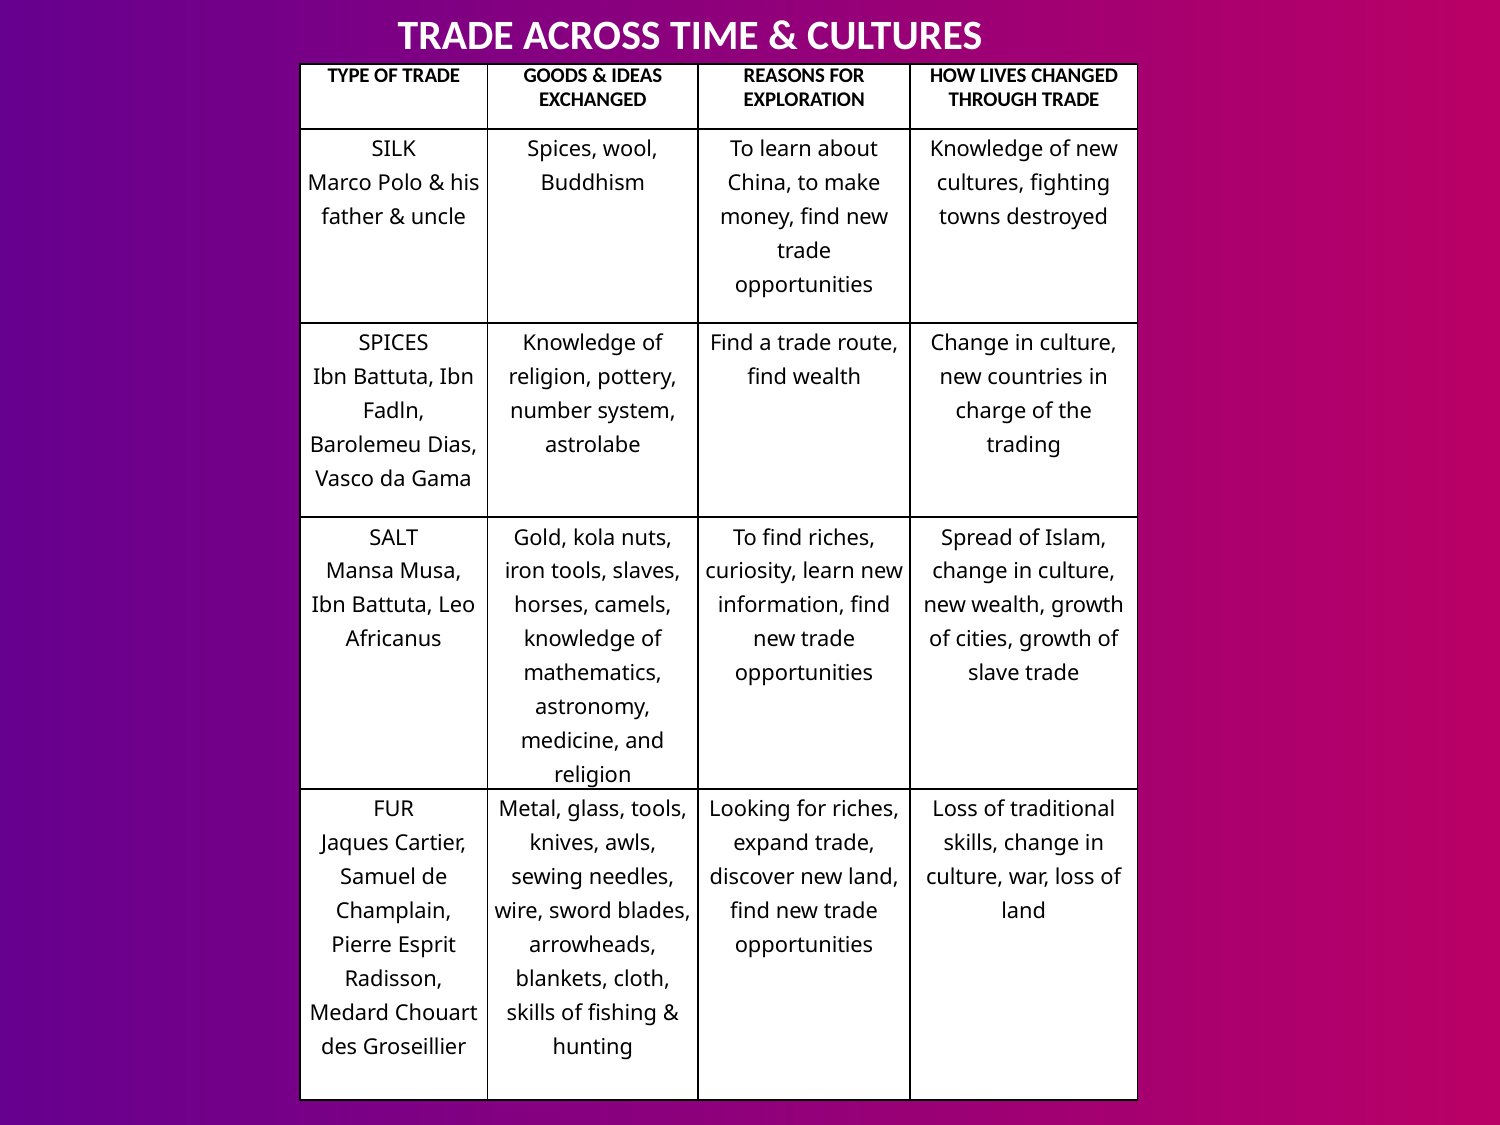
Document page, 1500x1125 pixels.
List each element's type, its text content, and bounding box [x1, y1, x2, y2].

table_cell Gold, kola nuts, iron tools, slaves, horses, camels, knowledge of mathematics, astronomy, medicine, and religion [488, 518, 697, 788]
table_cell Spread of Islam, change in culture, new wealth, growth of cities, growth of slave trade [911, 518, 1137, 788]
table_cell To find riches, curiosity, learn new information, find new trade opportunities [699, 518, 909, 788]
table_cell FUR Jaques Cartier, Samuel de Champlain, Pierre Esprit Radisson, Medard Chouart des Groseillier [301, 790, 487, 1099]
table_header HOW LIVES CHANGED THROUGH TRADE [911, 65, 1137, 128]
table_cell Metal, glass, tools, knives, awls, sewing needles, wire, sword blades, arrowheads, blankets, cloth, skills of fishing & hunting [488, 790, 697, 1099]
table_header REASONS FOR EXPLORATION [699, 66, 909, 128]
table_cell To learn about China, to make money, find new trade opportunities [699, 130, 909, 322]
table_cell Change in culture, new countries in charge of the trading [911, 324, 1137, 516]
table_cell Knowledge of new cultures, fighting towns destroyed [911, 130, 1137, 322]
table_cell Spices, wool, Buddhism [488, 130, 697, 322]
table_cell SILK Marco Polo & his father & uncle [301, 130, 487, 322]
table_cell Knowledge of religion, pottery, number system, astrolabe [488, 324, 697, 516]
table_cell Loss of traditional skills, change in culture, war, loss of land [911, 790, 1137, 1099]
table_cell Find a trade route, find wealth [699, 324, 909, 516]
table_cell SPICES Ibn Battuta, Ibn Fadln, Barolemeu Dias, Vasco da Gama [301, 324, 487, 516]
table_header GOODS & IDEAS EXCHANGED [488, 66, 697, 128]
table_cell Looking for riches, expand trade, discover new land, find new trade opportunities [699, 790, 909, 1099]
table_header TYPE OF TRADE [301, 65, 487, 128]
text_box TRADE ACROSS TIME & CULTURES [382, 0, 998, 66]
table_cell SALT Mansa Musa, Ibn Battuta, Leo Africanus [301, 518, 487, 788]
